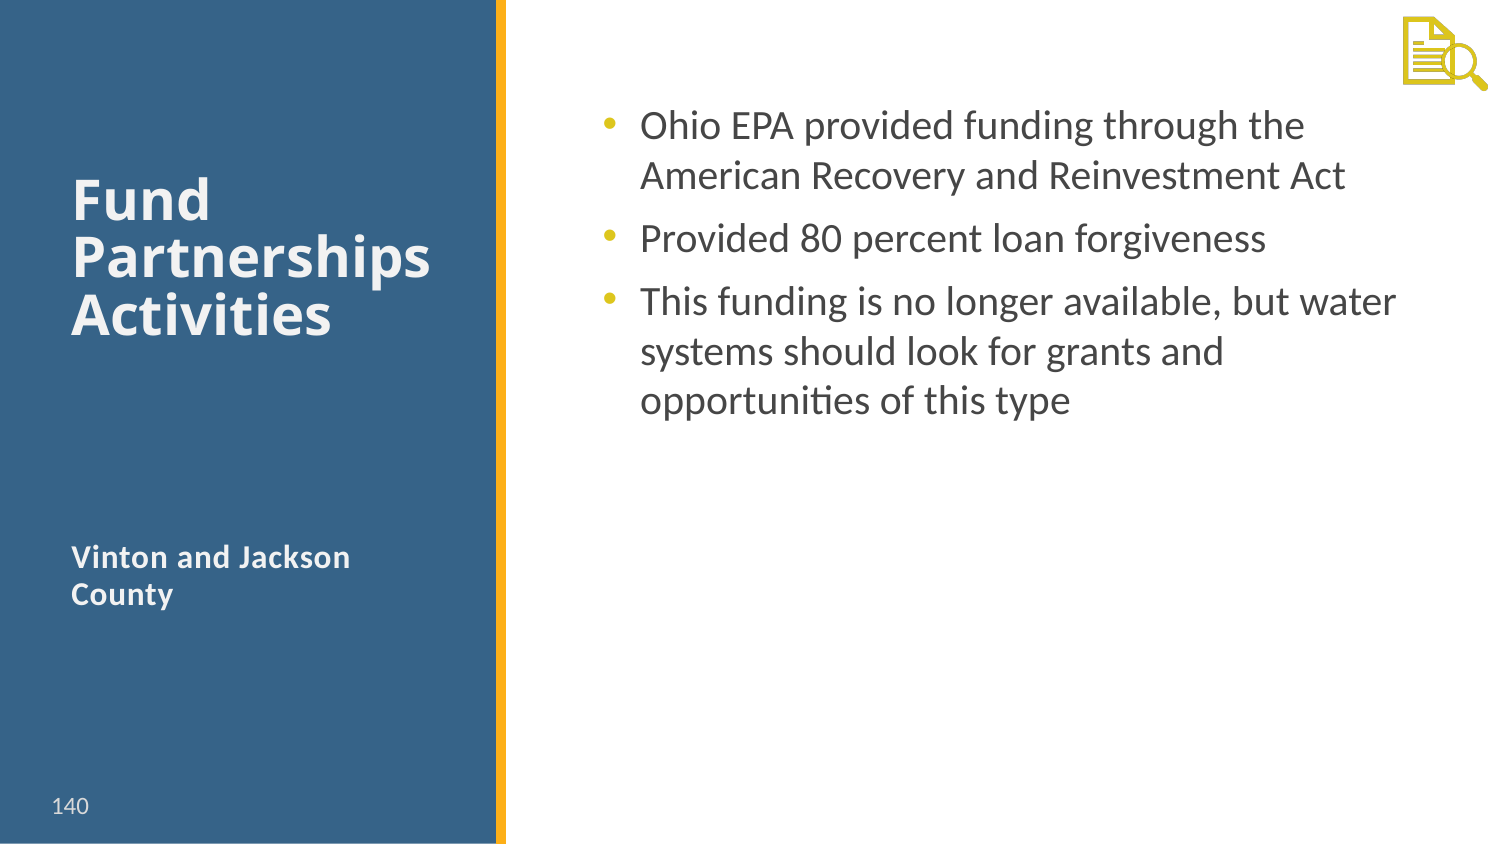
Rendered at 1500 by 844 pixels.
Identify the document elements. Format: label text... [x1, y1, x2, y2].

slide_number 140 [16, 782, 124, 828]
list Ohio EPA provided funding through the American Recovery and Reinvestment Act Provided 80 percent loan forgiveness This funding is no longer available, but water systems should look for grants and opportunities of this type [587, 90, 1430, 768]
picture [1389, 10, 1493, 96]
list Vinton and Jackson County [56, 532, 451, 780]
title Fund Partnerships Activities [56, 73, 451, 355]
